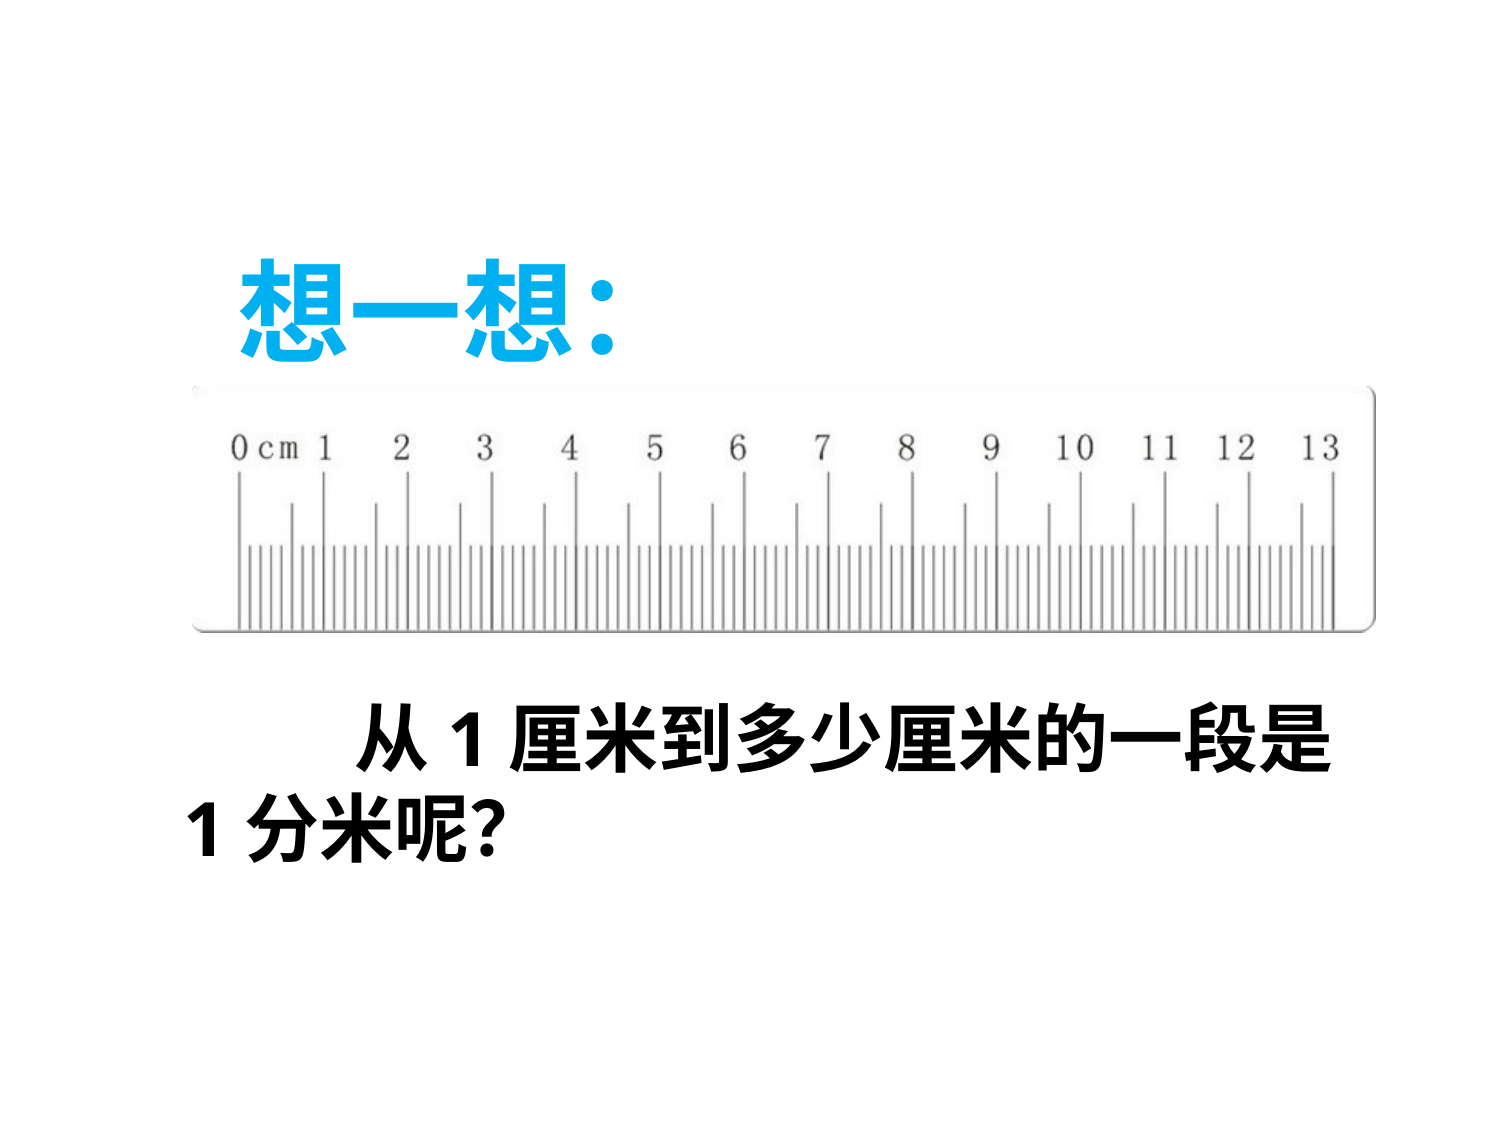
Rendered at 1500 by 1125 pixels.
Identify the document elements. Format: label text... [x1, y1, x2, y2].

text_box 从1厘米到多少厘米的一段是1分米呢？ [169, 684, 1388, 880]
text_box 想一想： [222, 234, 821, 385]
picture [192, 386, 1377, 633]
